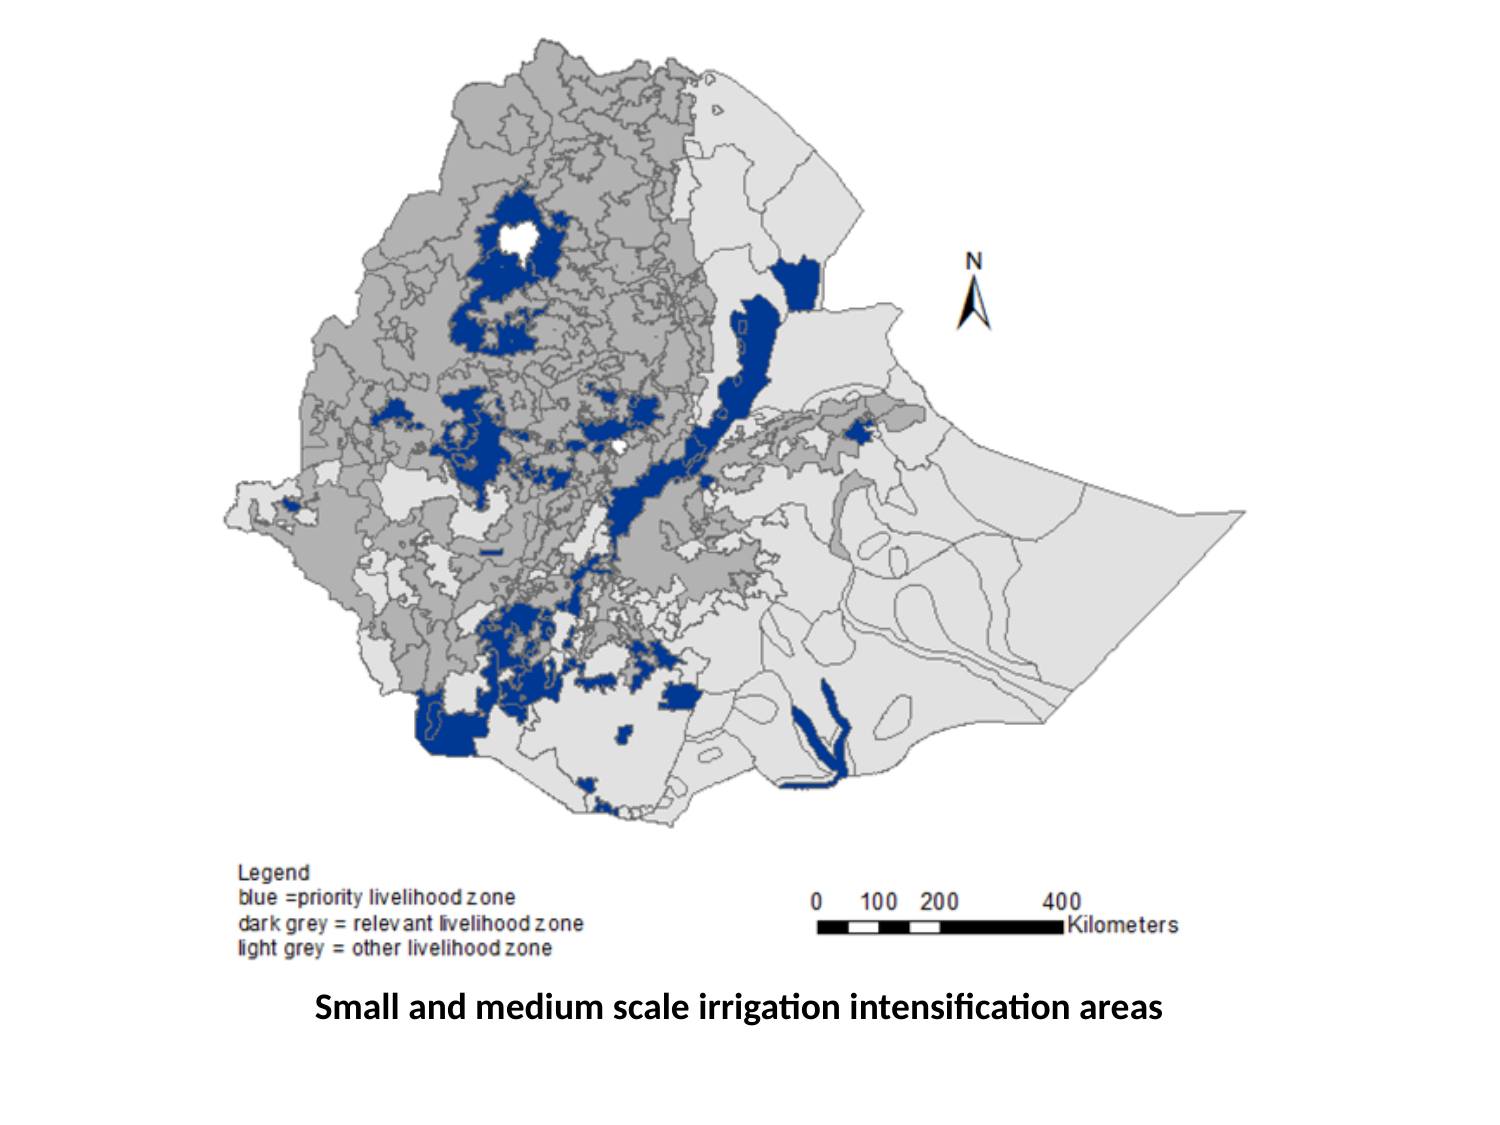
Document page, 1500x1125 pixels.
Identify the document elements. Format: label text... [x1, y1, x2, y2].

text_box Small and medium scale irrigation intensification areas [299, 974, 1350, 1035]
picture [207, 26, 1263, 988]
